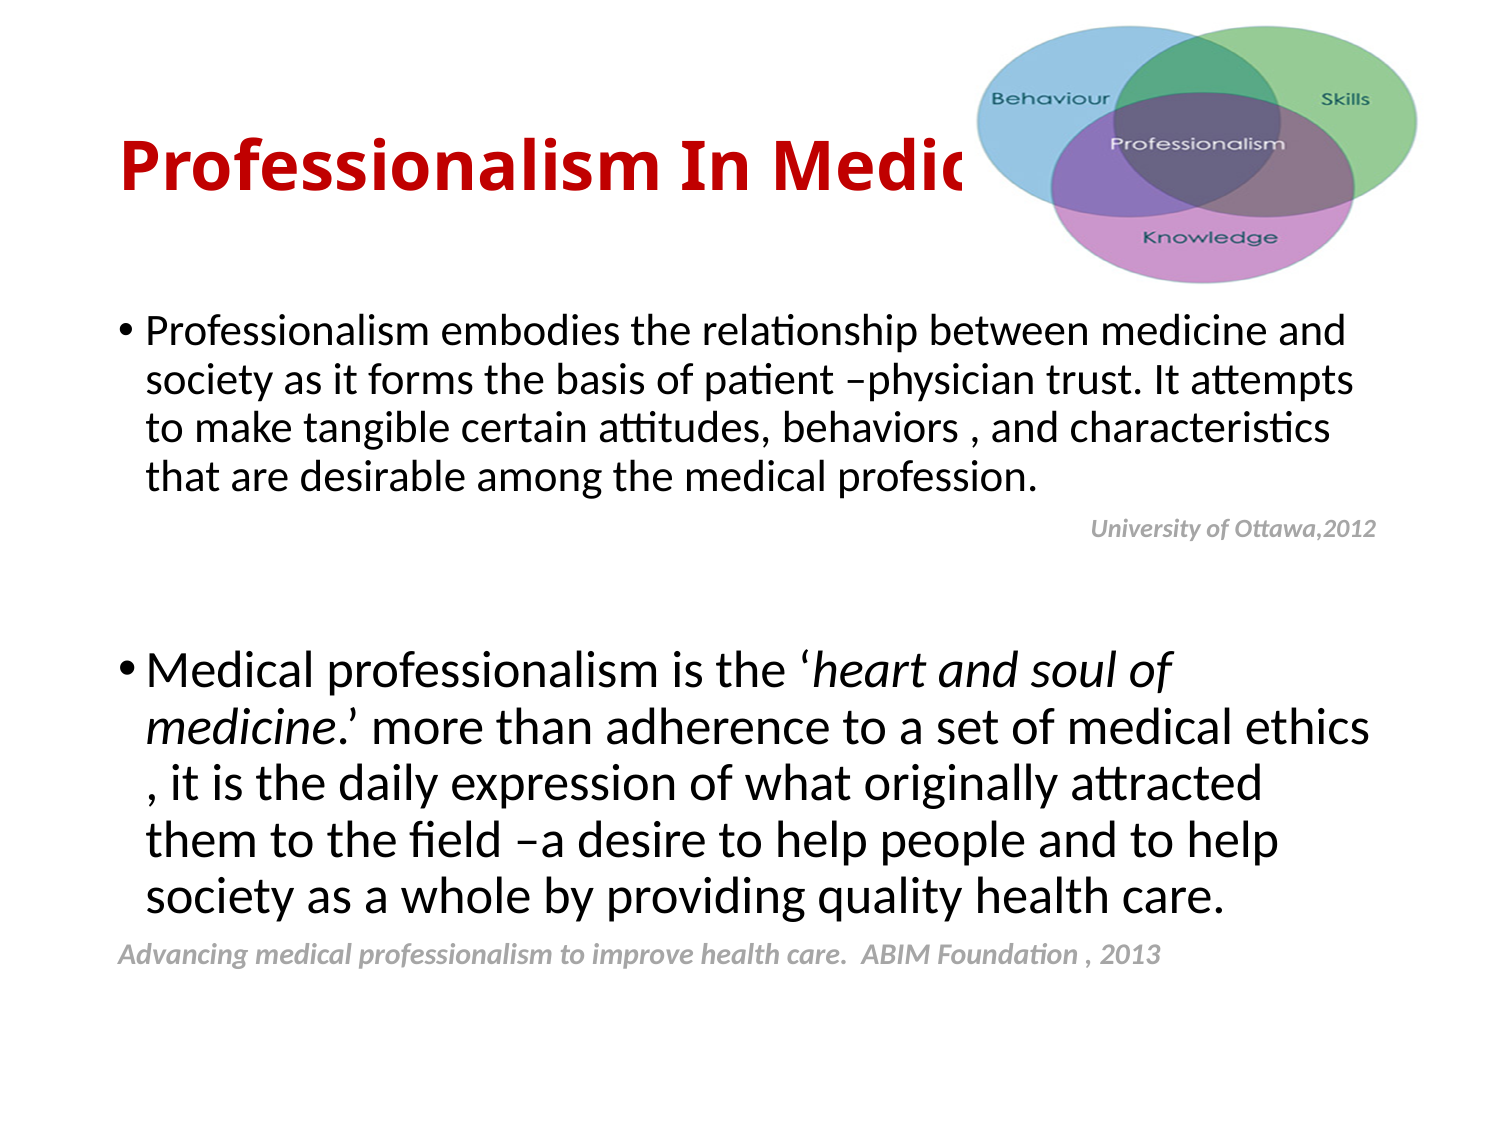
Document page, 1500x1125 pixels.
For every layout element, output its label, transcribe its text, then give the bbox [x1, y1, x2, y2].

picture [962, 22, 1431, 286]
list Professionalism embodies the relationship between medicine and society as it forms the basis of patient –physician trust. It attempts to make tangible certain attitudes, behaviors , and characteristics that are desirable among the medical profession. University of Ottawa,2012 Medical professionalism is the ‘heart and soul of medicine.’ more than adherence to a set of medical ethics , it is the daily expression of what originally attracted them to the field –a desire to help people and to help society as a whole by providing quality health care. Advancing medical professionalism to improve health care. ABIM Foundation , 2013 [103, 299, 1397, 1014]
title Professionalism In Medicine [103, 59, 962, 278]
